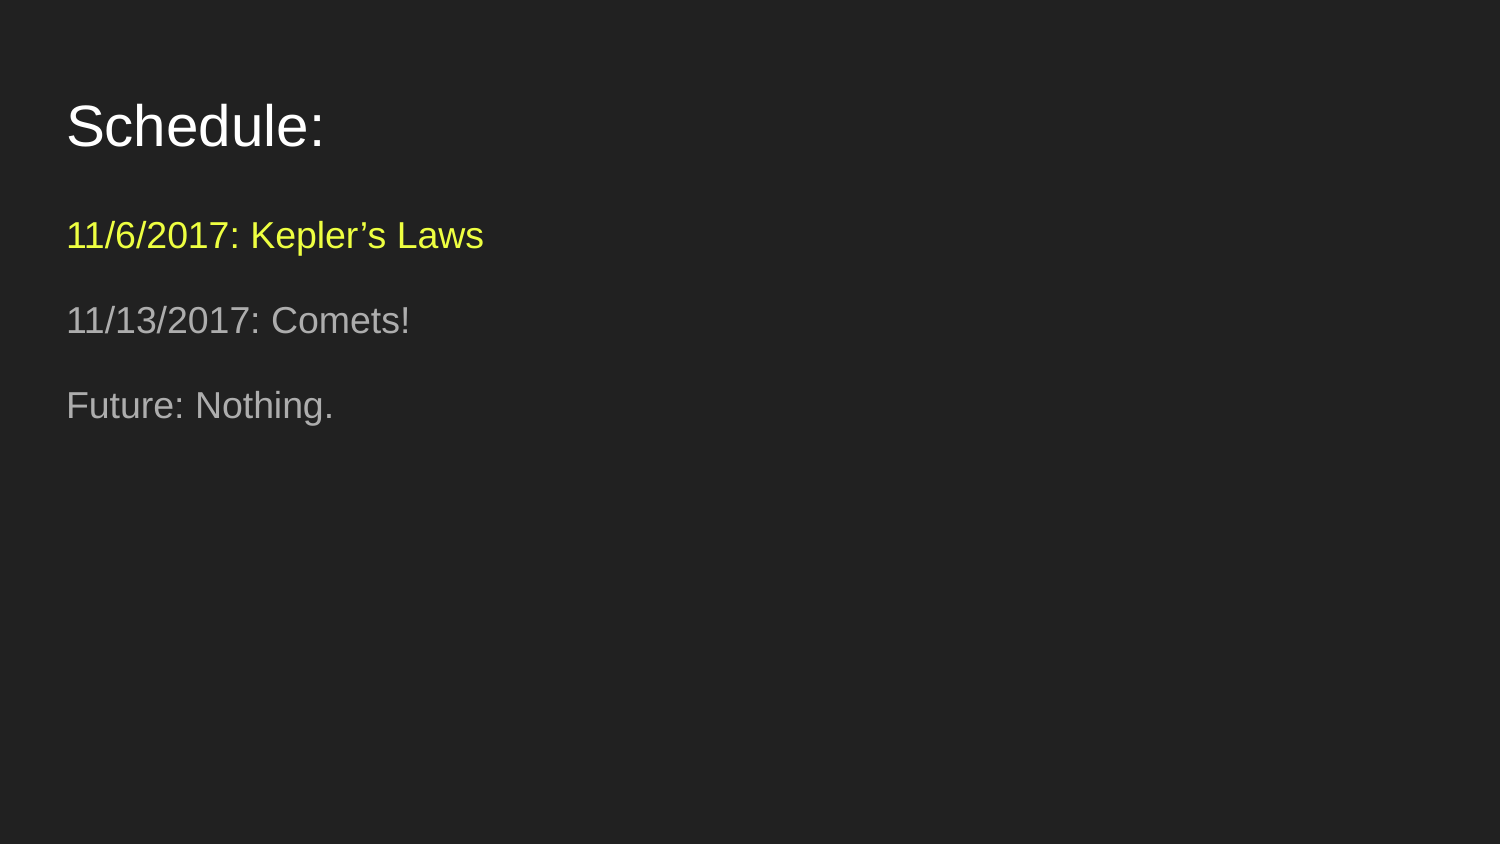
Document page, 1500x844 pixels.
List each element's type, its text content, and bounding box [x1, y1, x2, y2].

title Schedule: [51, 72, 1449, 167]
list 11/6/2017: Kepler’s Laws 11/13/2017: Comets! Future: Nothing. [51, 189, 1449, 750]
